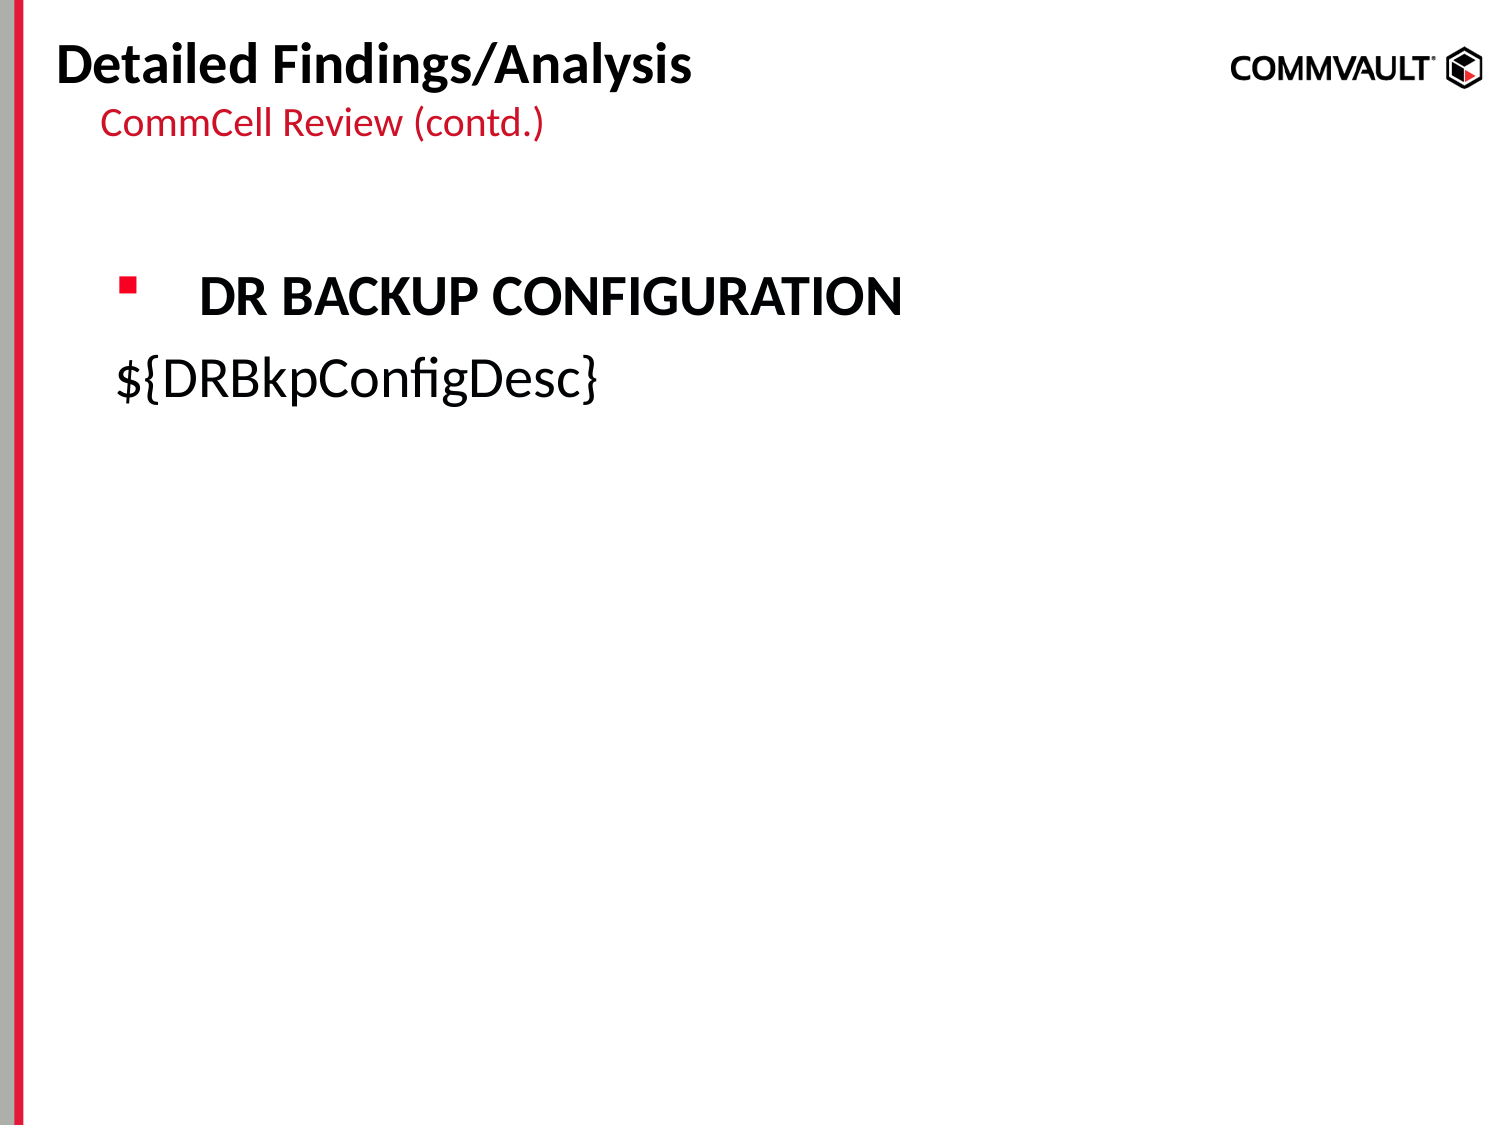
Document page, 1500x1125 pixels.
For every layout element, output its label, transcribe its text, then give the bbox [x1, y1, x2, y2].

text_box DR BACKUP CONFIGURATION ${DRBkpConfigDesc} [24, 249, 1375, 1088]
picture [1247, 46, 1483, 89]
list CommCell Review (contd.) [85, 91, 1247, 150]
title Detailed Findings/Analysis [41, 30, 1247, 91]
